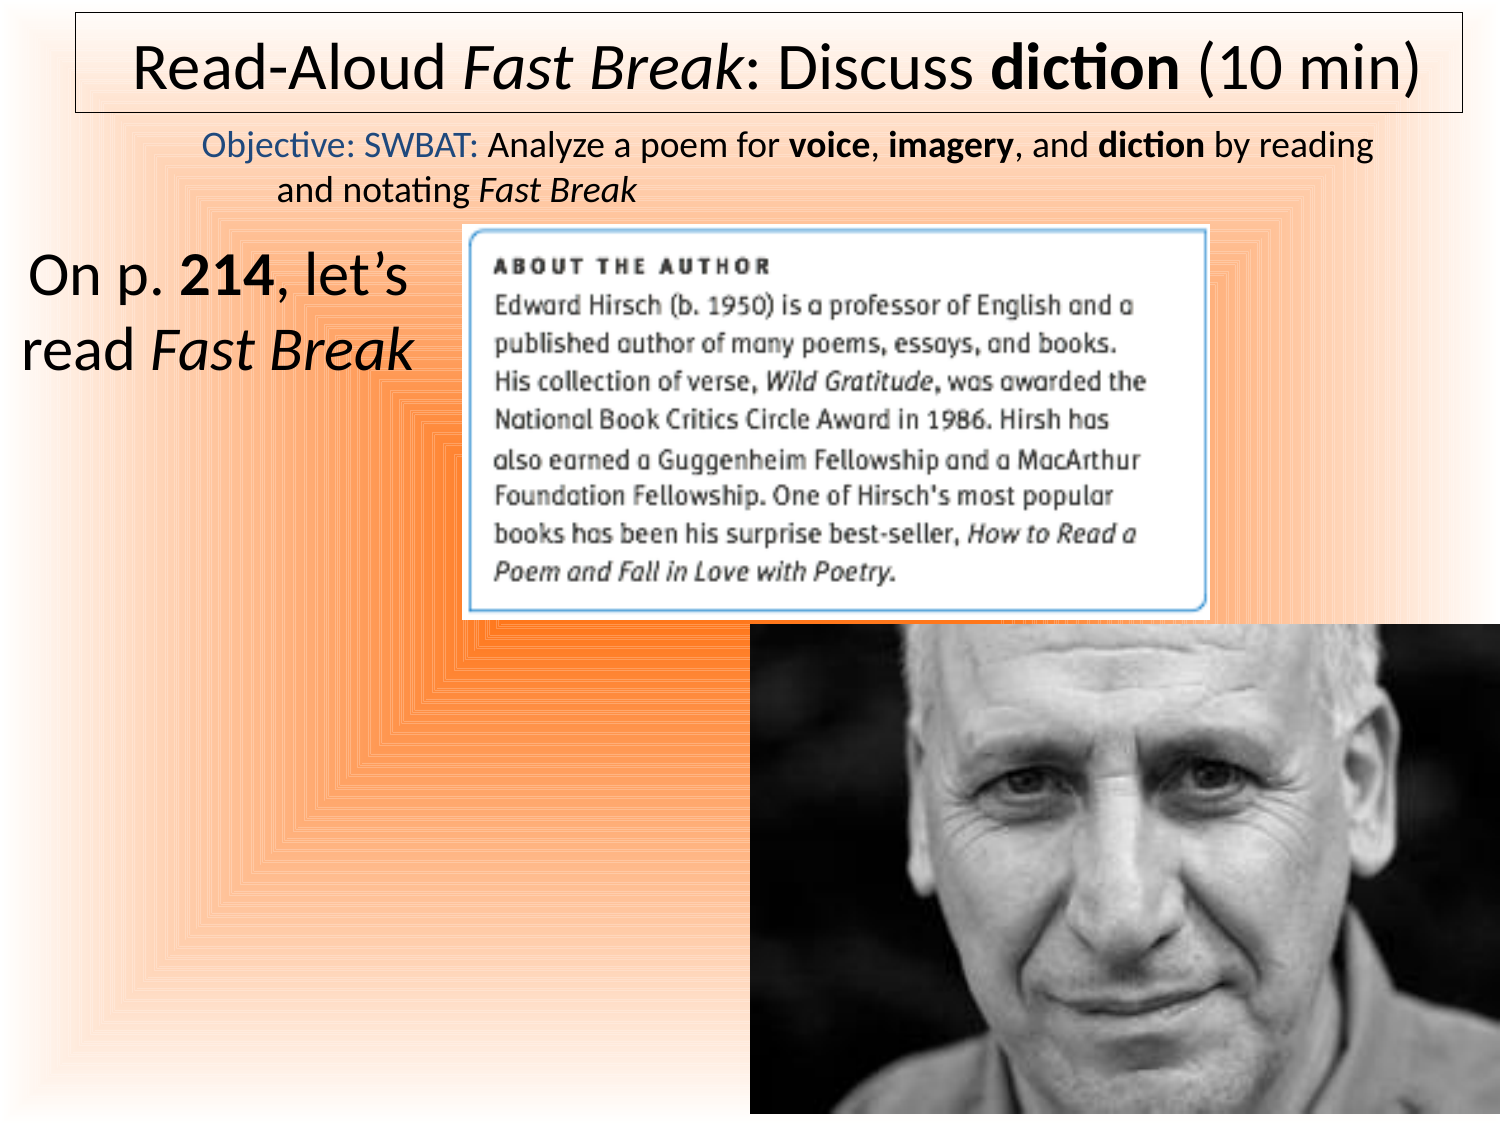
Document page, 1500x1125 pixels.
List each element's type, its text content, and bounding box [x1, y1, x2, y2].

text_box On p. 214, let’s read Fast Break [0, 226, 438, 391]
picture [462, 224, 1210, 620]
title Read-Aloud Fast Break: Discuss diction (10 min) [75, 12, 1463, 113]
text_box Objective: SWBAT: Analyze a poem for voice, imagery, and diction by reading and notating Fast Break [83, 112, 1425, 308]
picture [749, 624, 1500, 1114]
